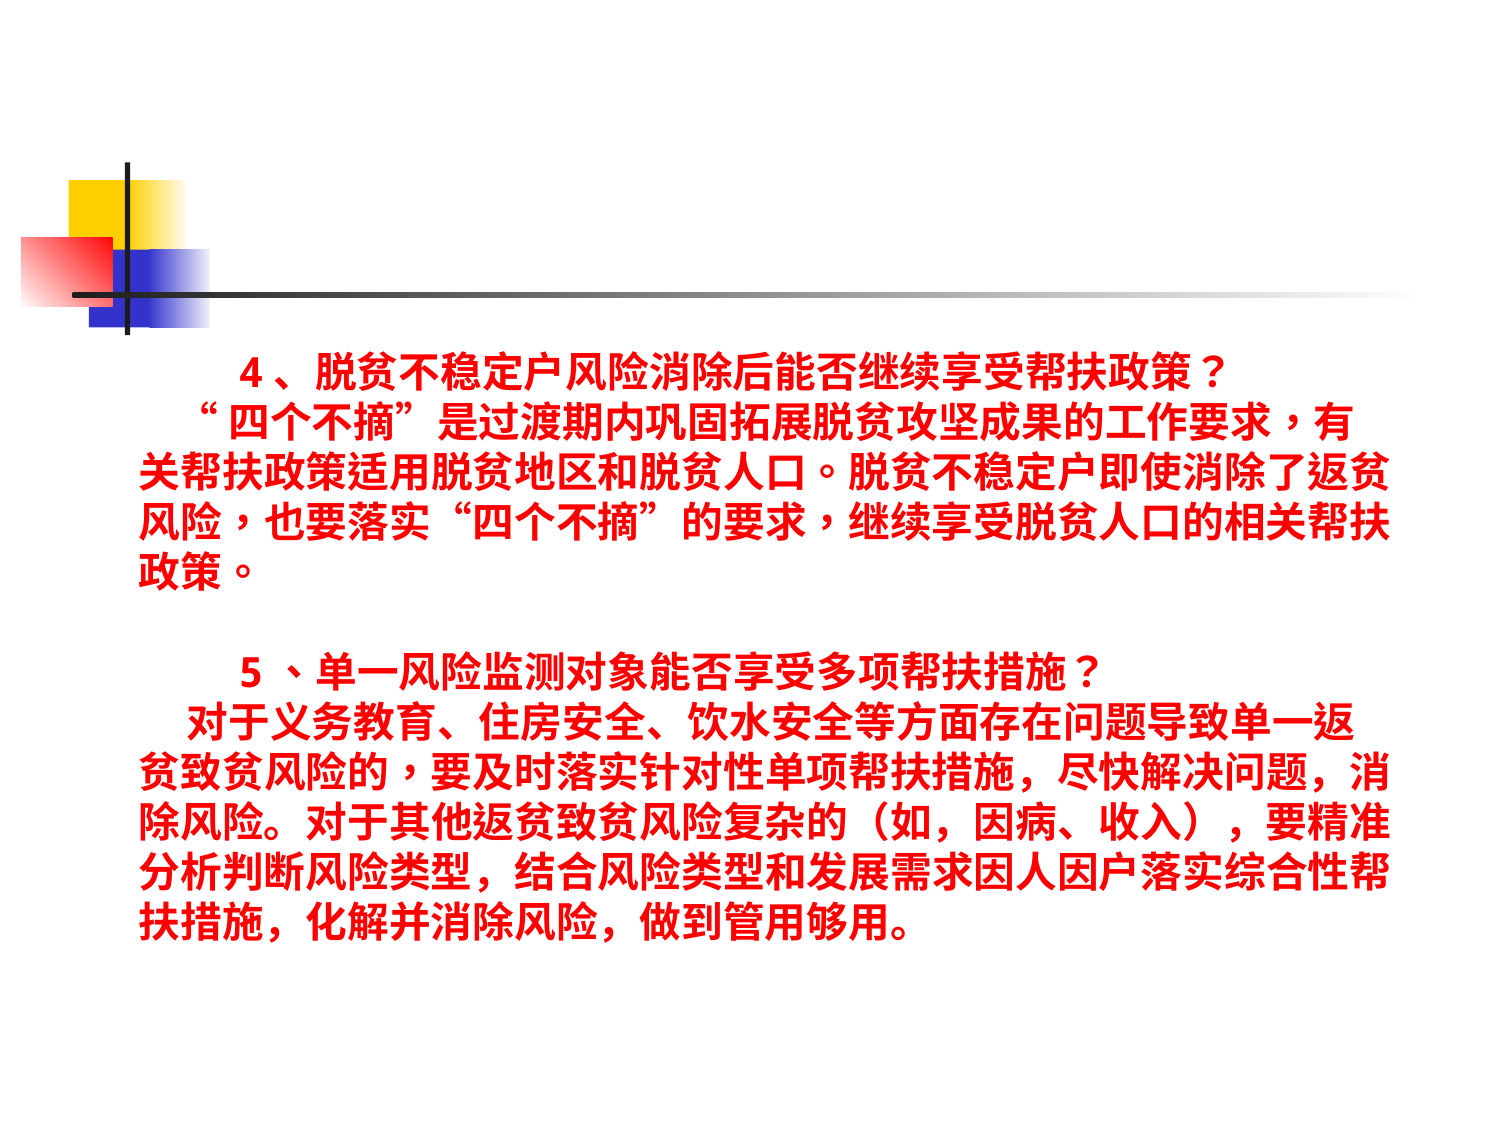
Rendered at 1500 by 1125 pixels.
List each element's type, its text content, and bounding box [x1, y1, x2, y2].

text_box 4、脱贫不稳定户风险消除后能否继续享受帮扶政策？ “四个不摘”是过渡期内巩固拓展脱贫攻坚成果的工作要求，有关帮扶政策适用脱贫地区和脱贫人口。脱贫不稳定户即使消除了返贫风险，也要落实“四个不摘”的要求，继续享受脱贫人口的相关帮扶政策。 5、单一风险监测对象能否享受多项帮扶措施？ 对于义务教育、住房安全、饮水安全等方面存在问题导致单一返贫致贫风险的，要及时落实针对性单项帮扶措施，尽快解决问题，消除风险。对于其他返贫致贫风险复杂的（如，因病、收入），要精准分析判断风险类型，结合风险类型和发展需求因人因户落实综合性帮扶措施，化解并消除风险，做到管用够用。 [123, 338, 1412, 1004]
